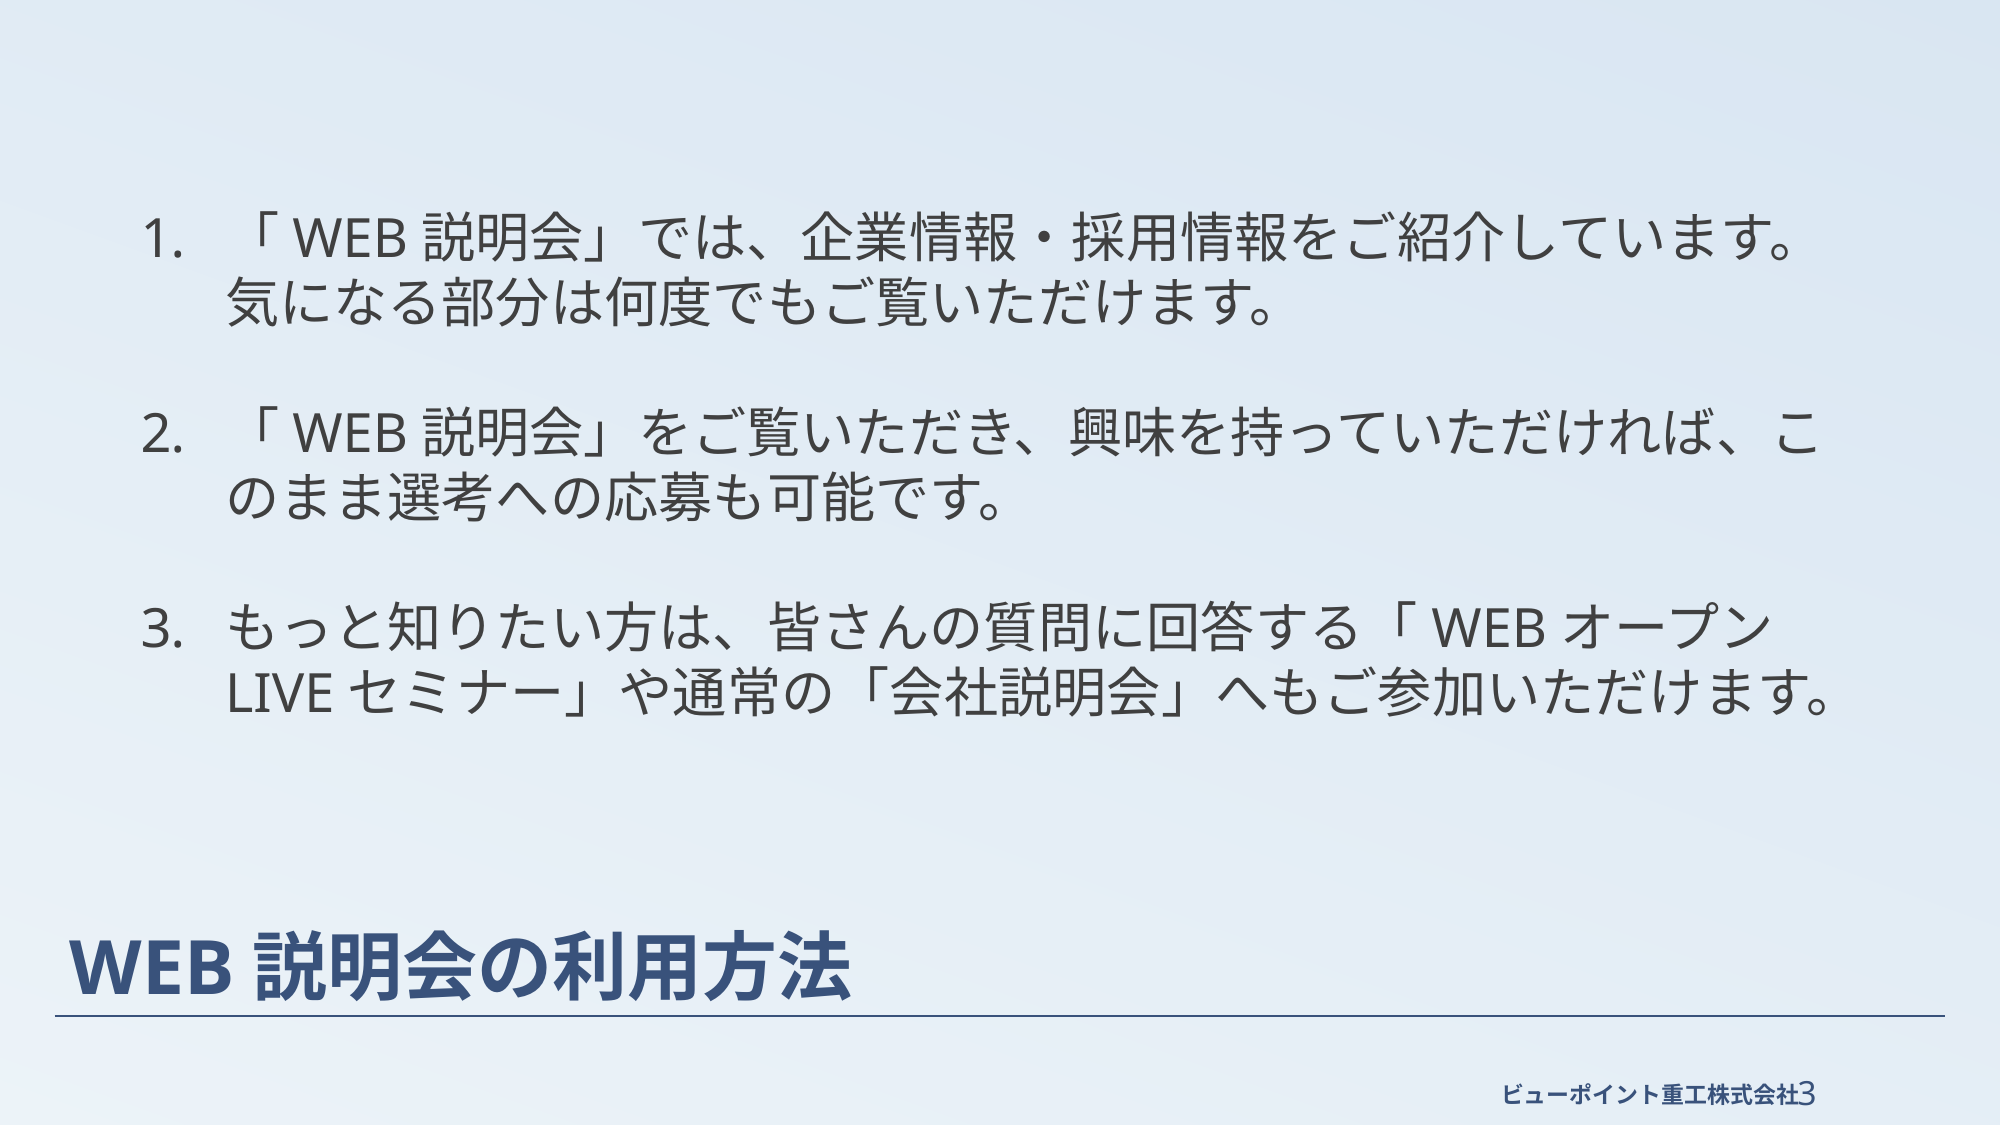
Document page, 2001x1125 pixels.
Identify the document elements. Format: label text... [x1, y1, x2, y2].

text_box 「WEB説明会」では、企業情報・採用情報をご紹介しています。気になる部分は何度でもご覧いただけます。 「WEB説明会」をご覧いただき、興味を持っていただければ、このまま選考への応募も可能です。 もっと知りたい方は、皆さんの質問に回答する「WEBオープンLIVEセミナー」や通常の「会社説明会」へもご参加いただけます。 [125, 196, 1874, 731]
title WEB説明会の利用方法 [54, 923, 1855, 1017]
